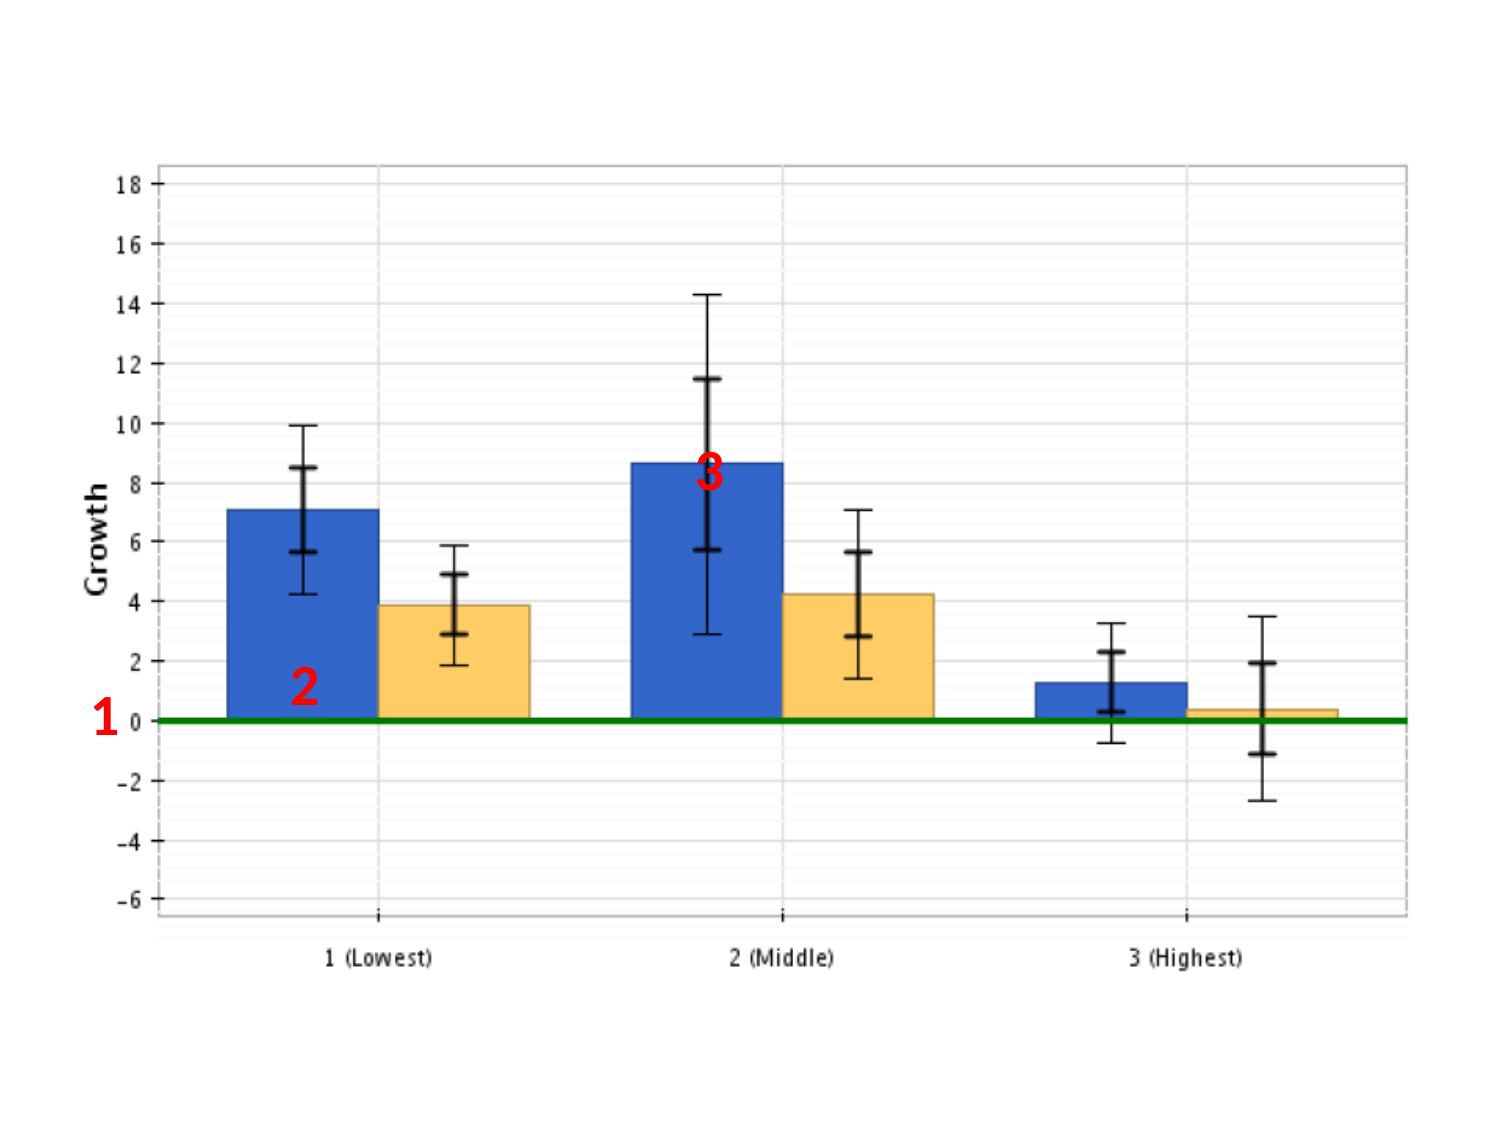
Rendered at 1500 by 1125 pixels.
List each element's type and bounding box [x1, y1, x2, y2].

picture [42, 135, 1458, 1023]
